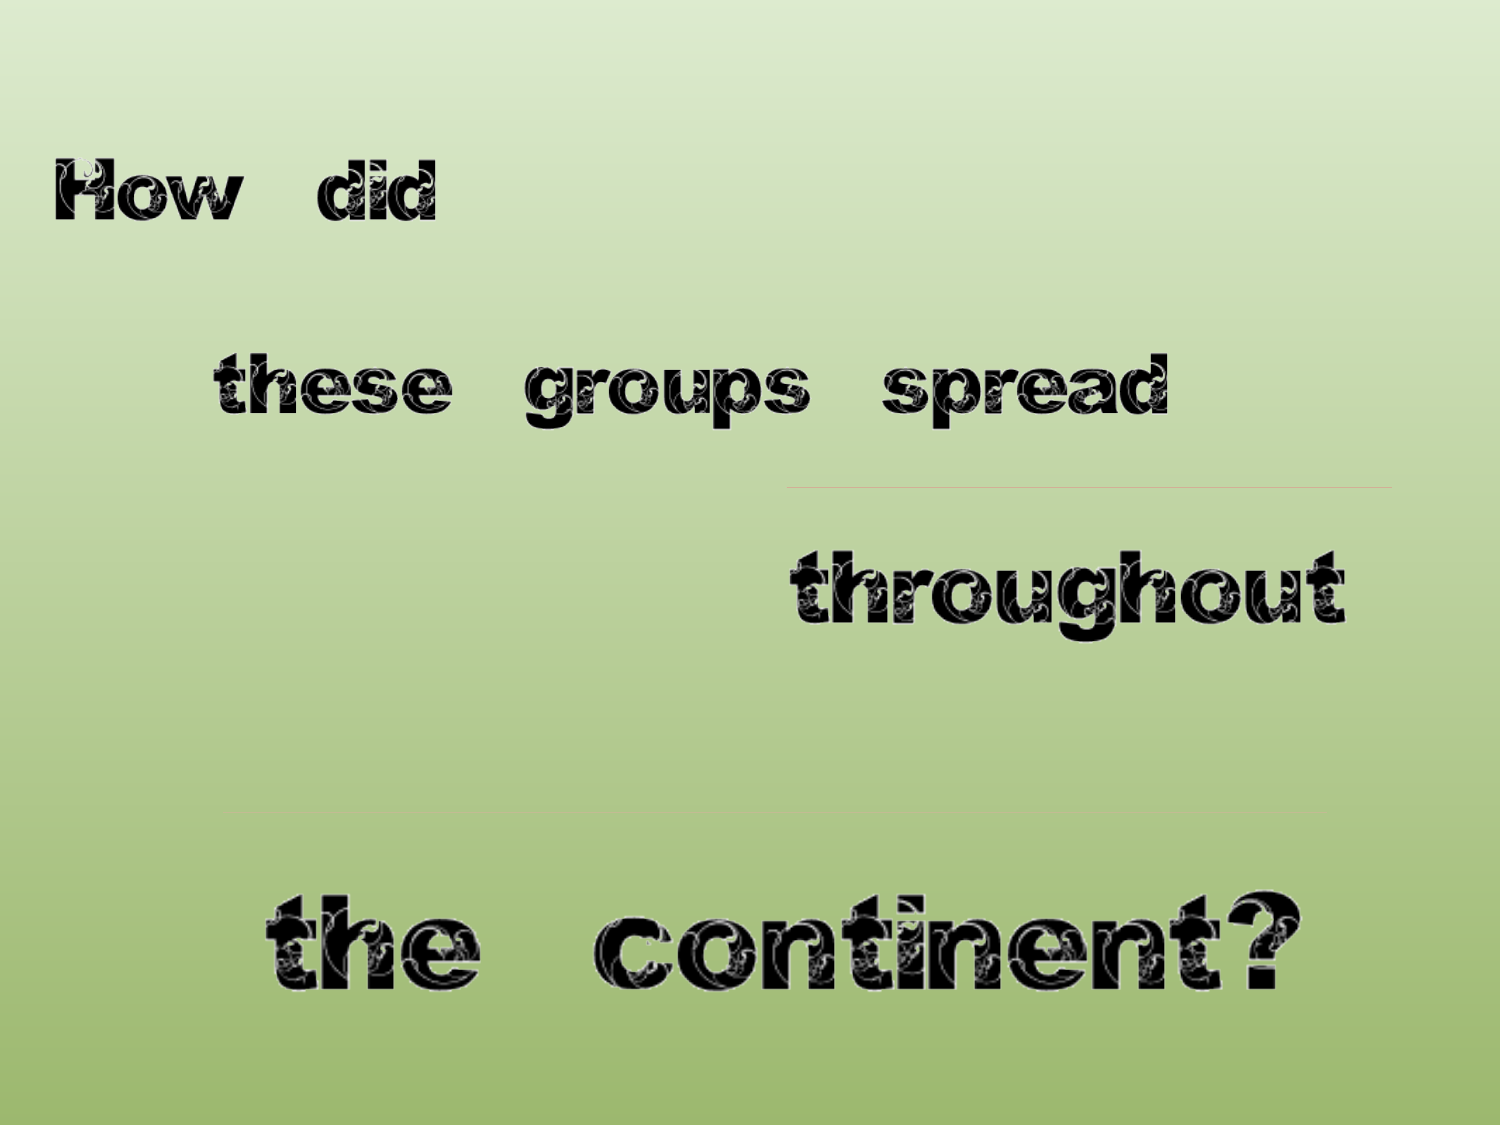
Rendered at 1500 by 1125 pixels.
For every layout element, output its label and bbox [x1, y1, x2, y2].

picture [222, 812, 1328, 1059]
picture [774, 487, 1393, 676]
picture [42, 143, 488, 262]
picture [200, 337, 1188, 456]
